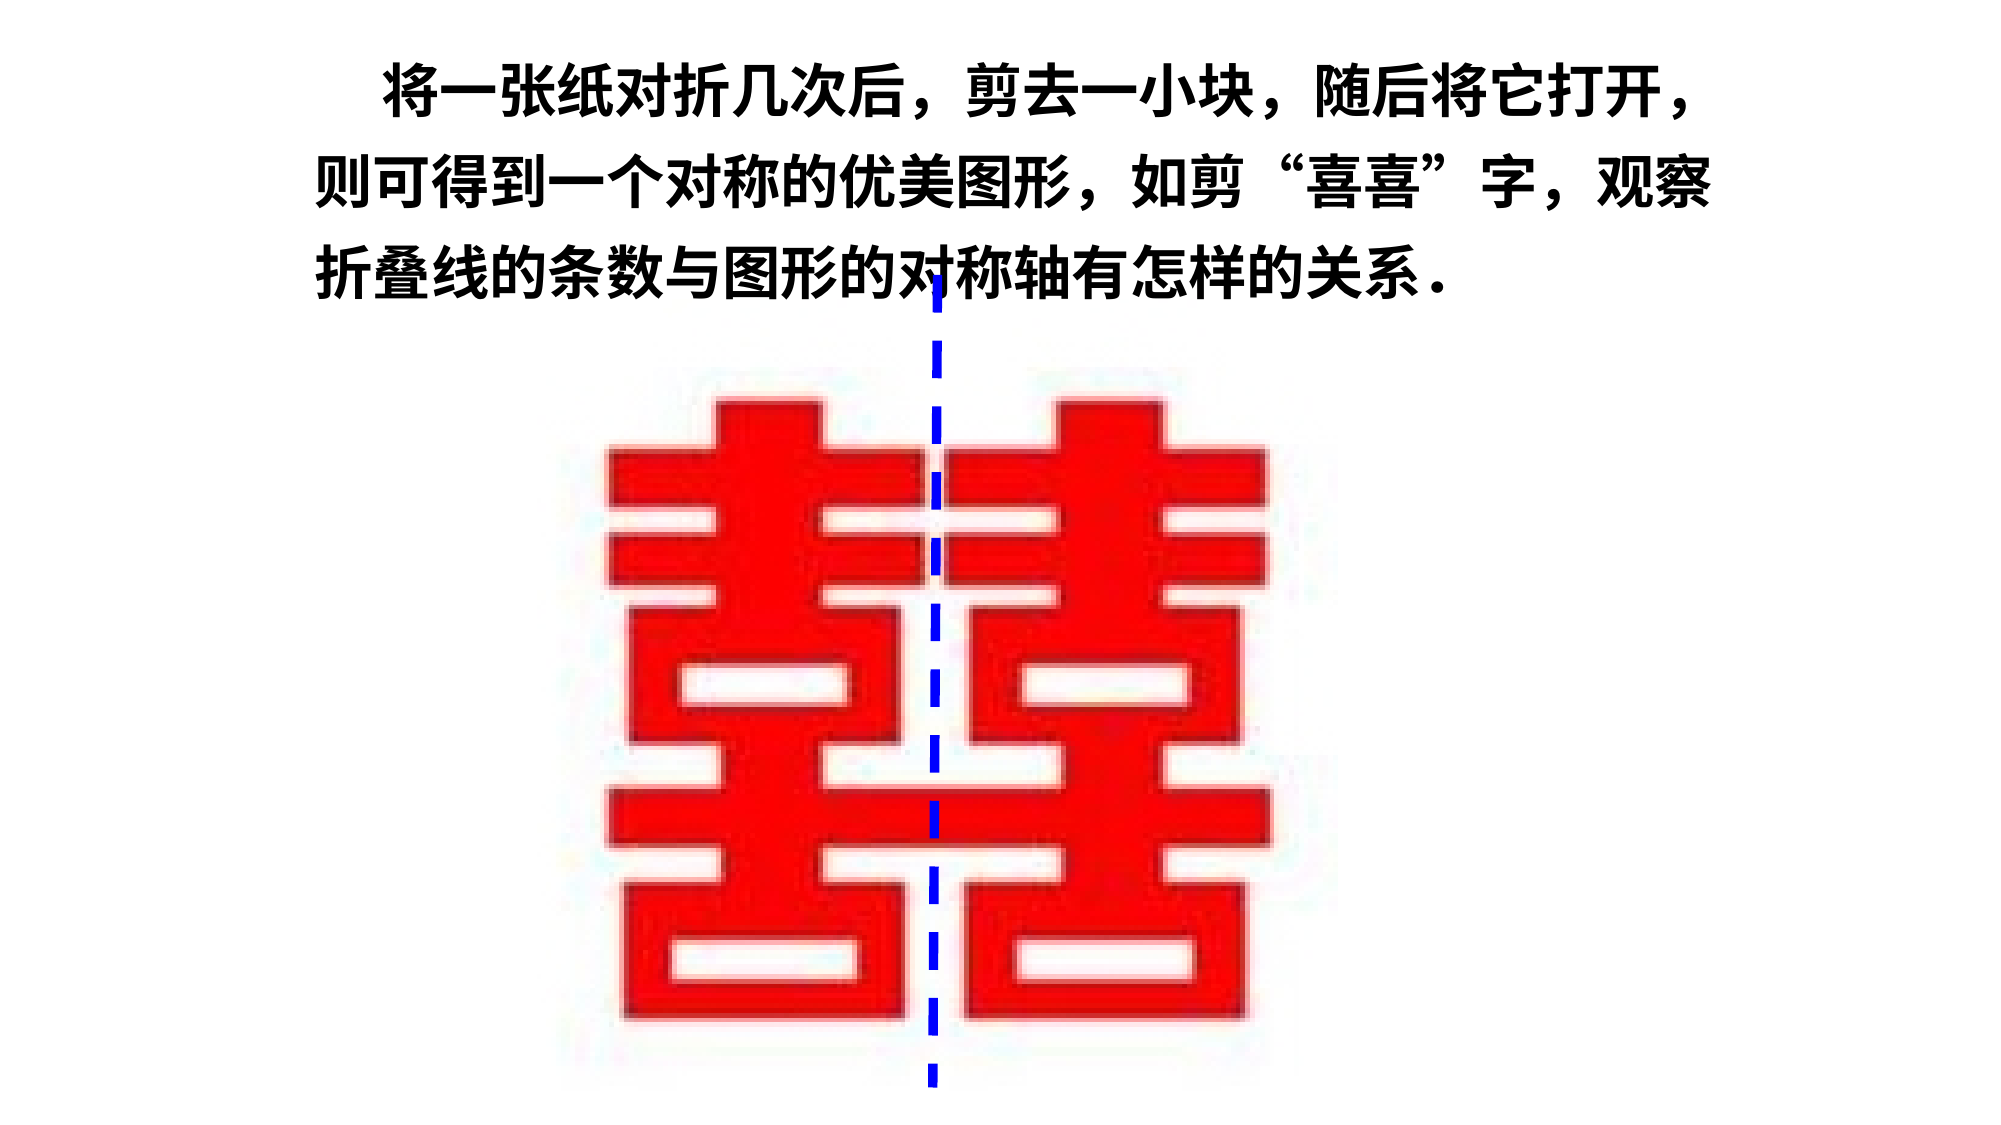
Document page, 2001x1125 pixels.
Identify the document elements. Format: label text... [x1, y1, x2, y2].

picture [537, 299, 1338, 1091]
text_box 将一张纸对折几次后，剪去一小块，随后将它打开，则可得到一个对称的优美图形，如剪“喜喜”字，观察折叠线的条数与图形的对称轴有怎样的关系． [300, 25, 1750, 314]
